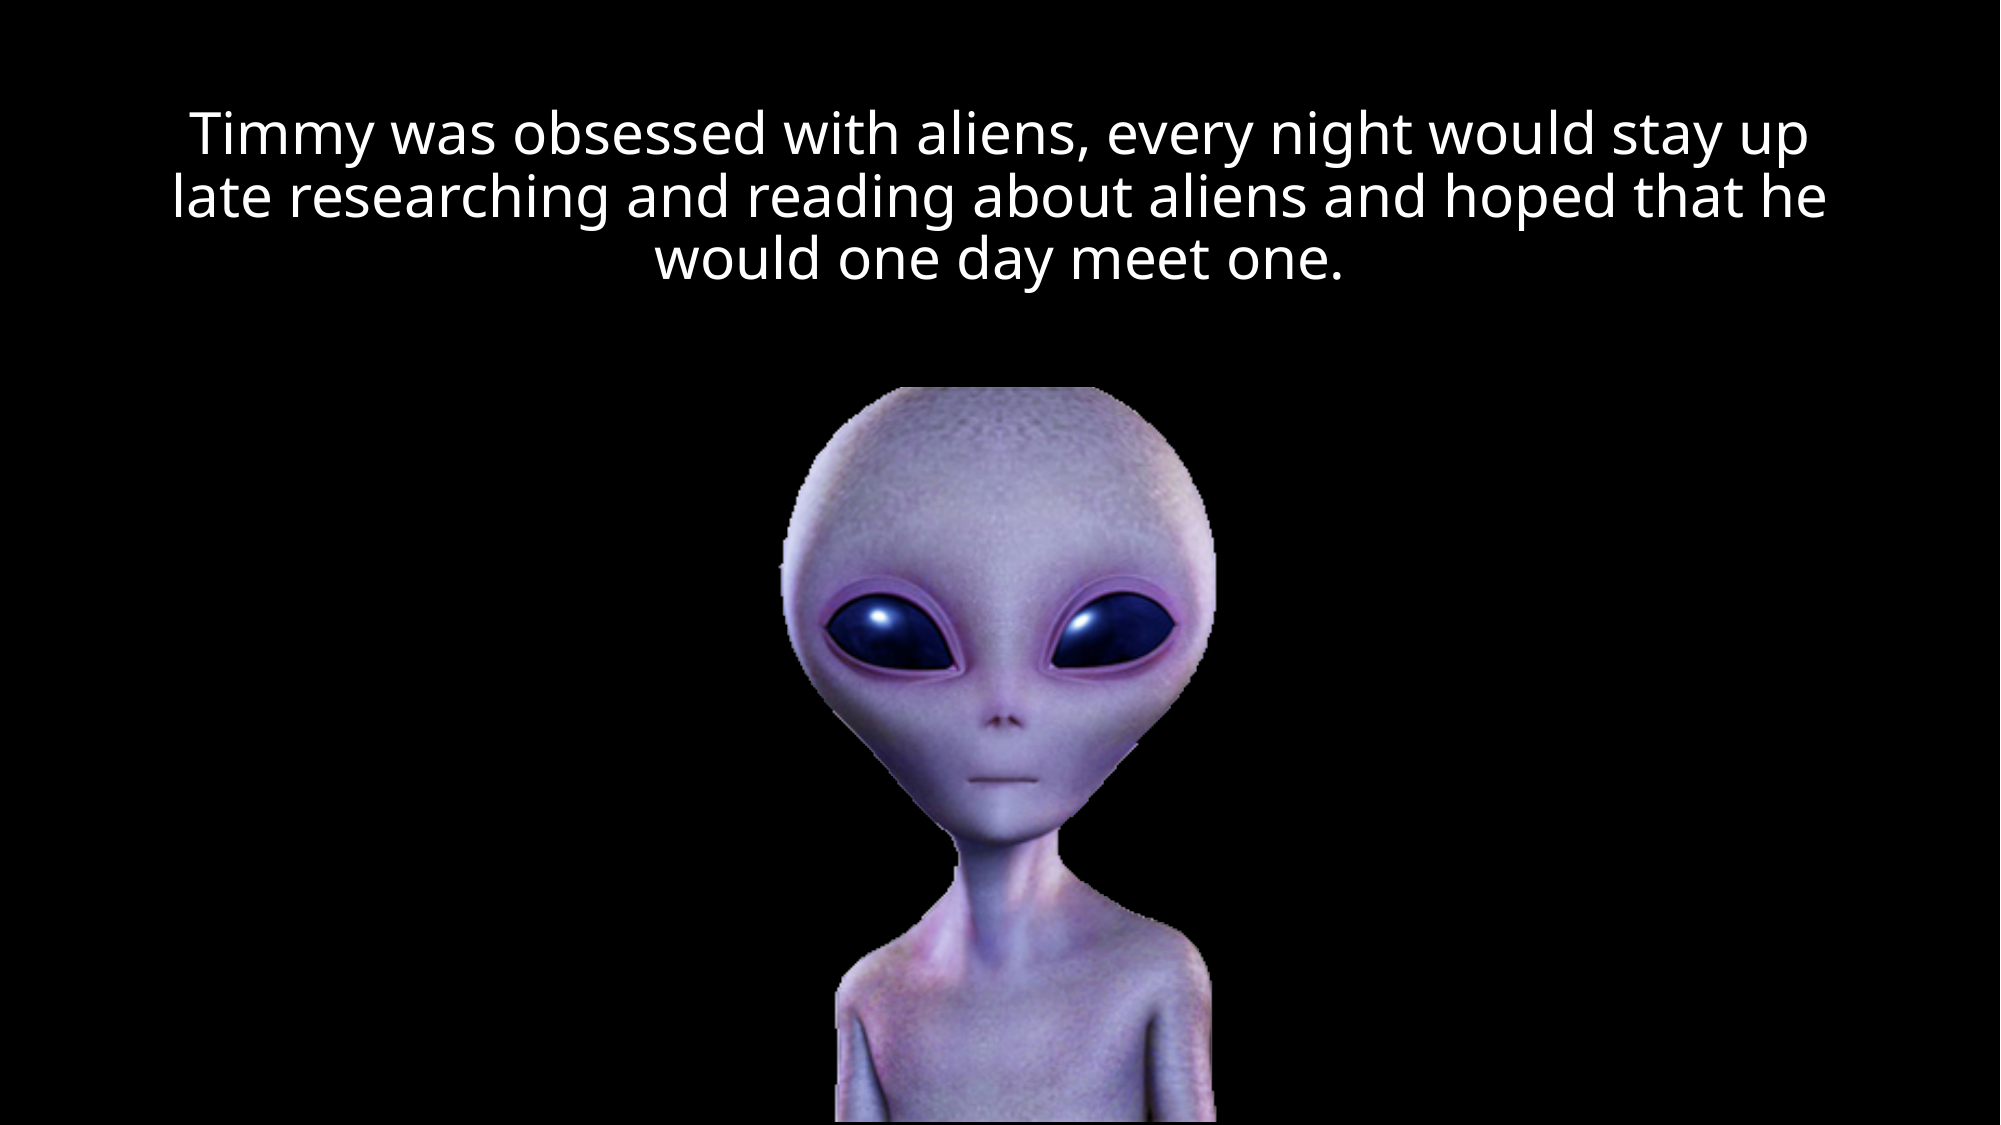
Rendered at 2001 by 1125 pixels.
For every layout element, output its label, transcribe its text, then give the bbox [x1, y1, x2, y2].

list Timmy was obsessed with aliens, every night would stay up late researching and reading about aliens and hoped that he would one day meet one. [137, 96, 1863, 811]
picture [760, 387, 1257, 1122]
